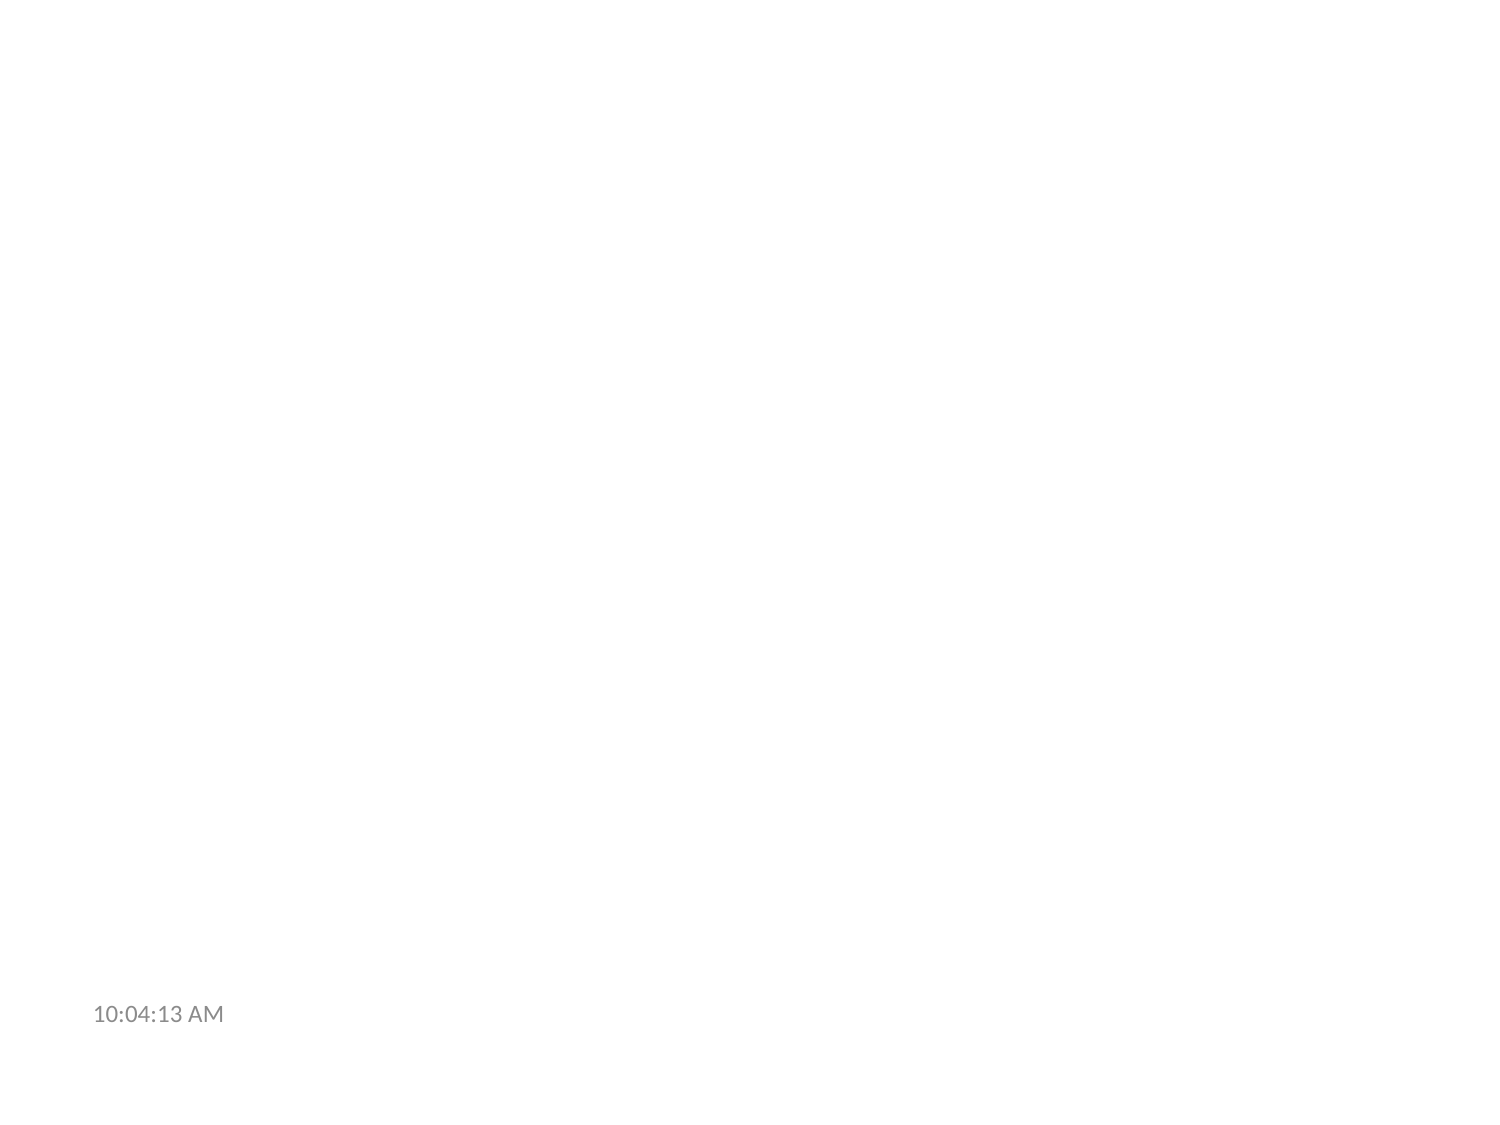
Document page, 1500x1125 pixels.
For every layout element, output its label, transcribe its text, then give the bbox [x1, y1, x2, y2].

text_box 3:35:09 PM [77, 982, 428, 1043]
